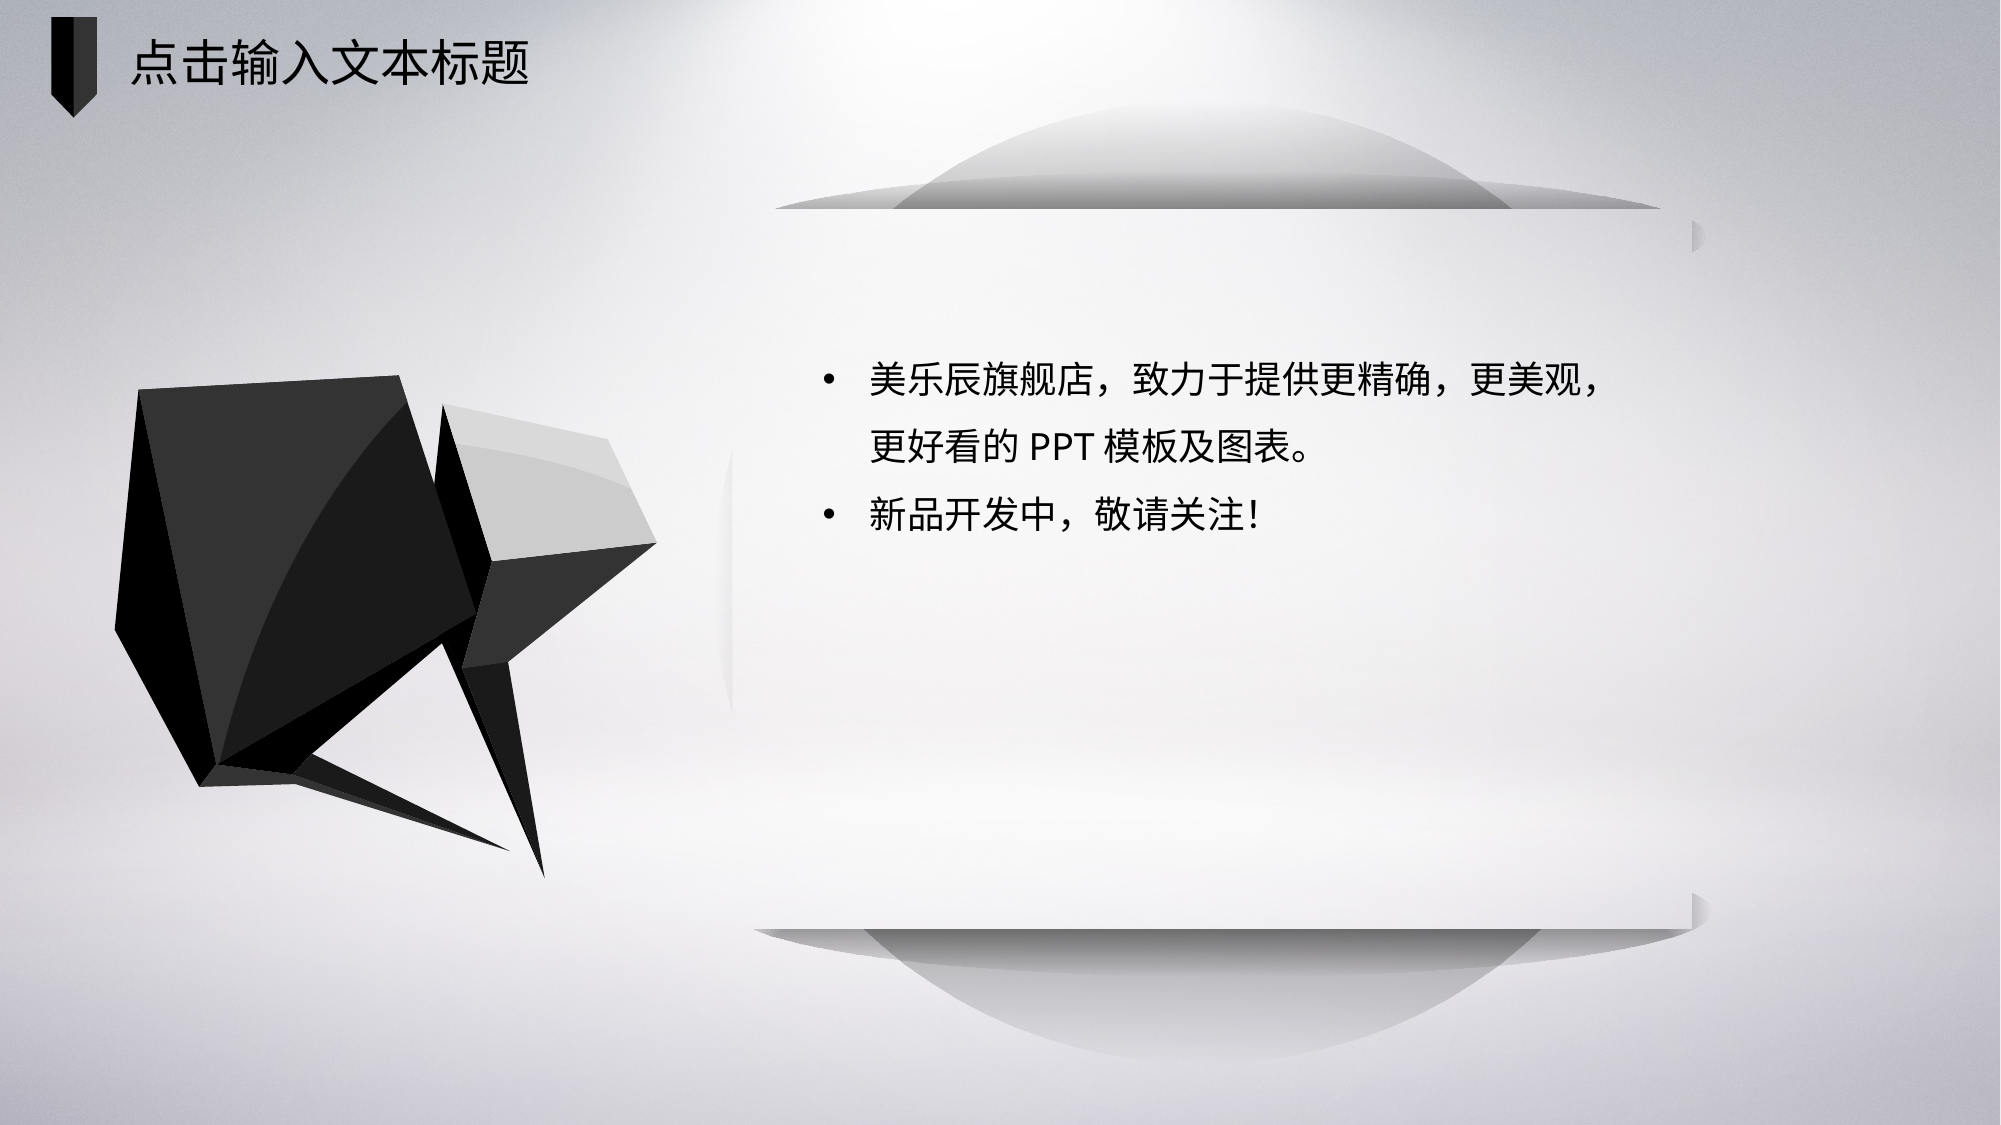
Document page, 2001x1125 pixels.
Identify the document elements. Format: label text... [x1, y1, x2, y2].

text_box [713, 99, 1712, 1064]
text_box [73, 17, 97, 118]
text_box 点击输入文本标题 [115, 24, 545, 99]
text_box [422, 403, 657, 879]
picture [0, 0, 2001, 1125]
text_box [51, 17, 73, 117]
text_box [114, 375, 511, 852]
